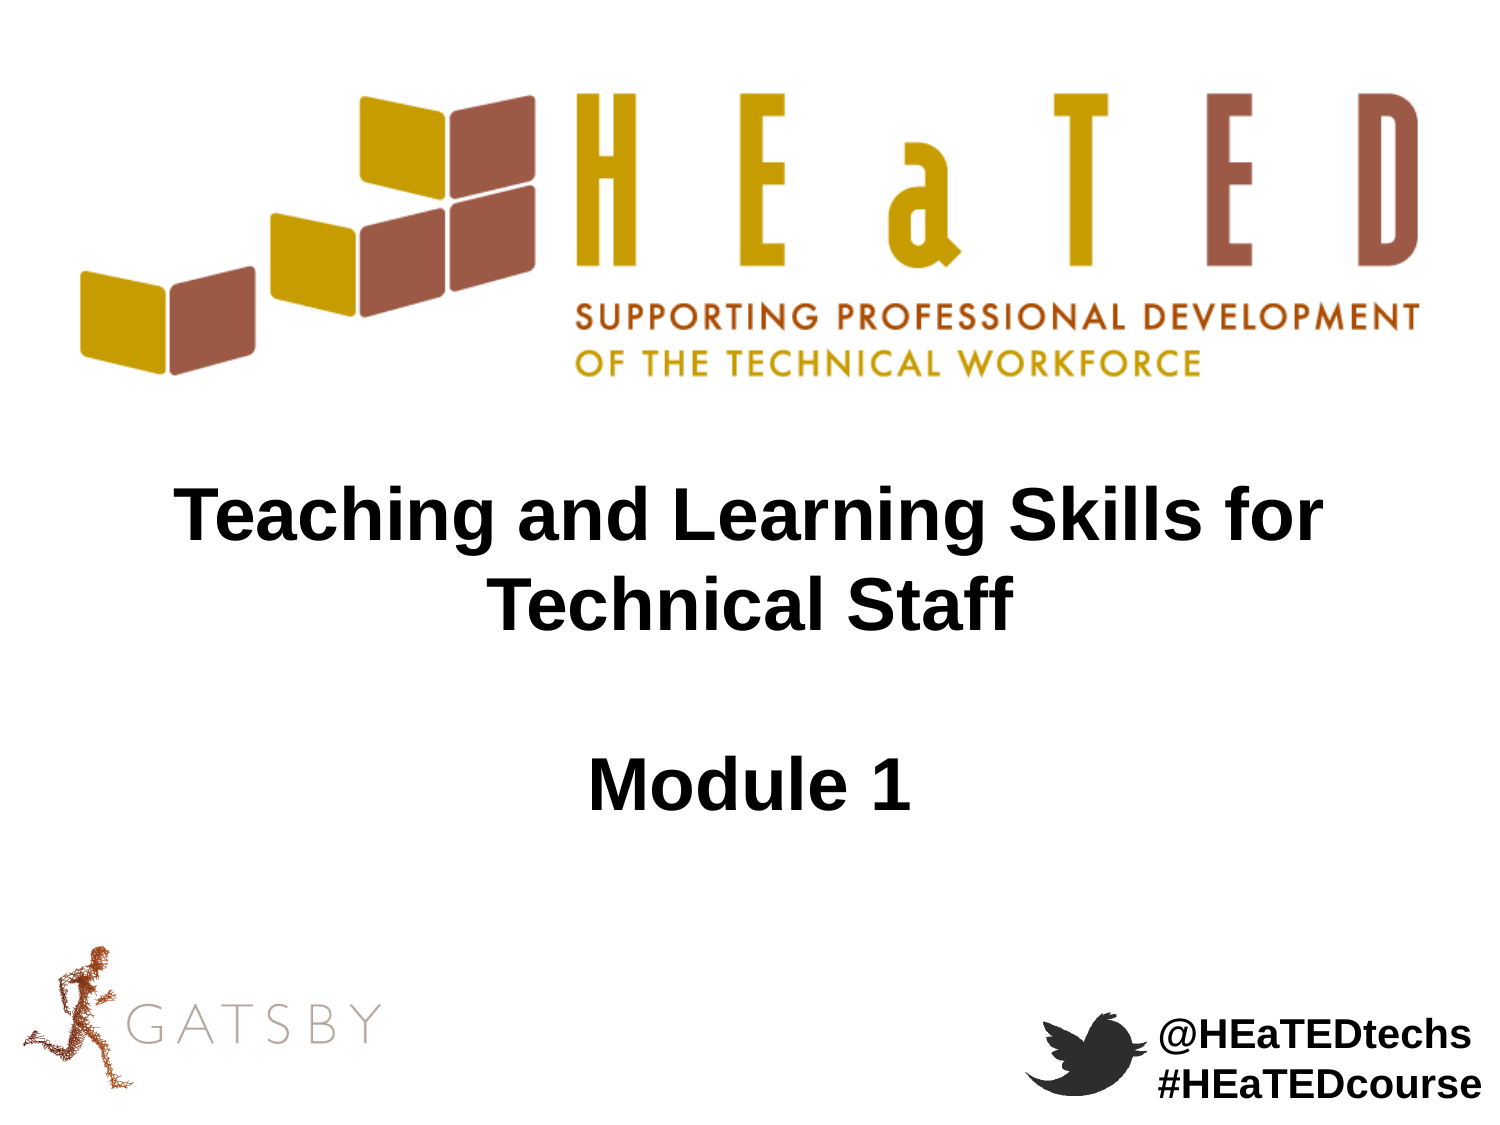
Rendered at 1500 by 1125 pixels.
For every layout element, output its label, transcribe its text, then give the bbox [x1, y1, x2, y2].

text_box Teaching and Learning Skills for Technical Staff Module 1 [0, 481, 1500, 923]
picture [1001, 995, 1171, 1125]
picture [0, 0, 1500, 474]
text_box @HEaTEDtechs #HEaTEDcourse [1173, 999, 1500, 1115]
picture [0, 742, 485, 1122]
